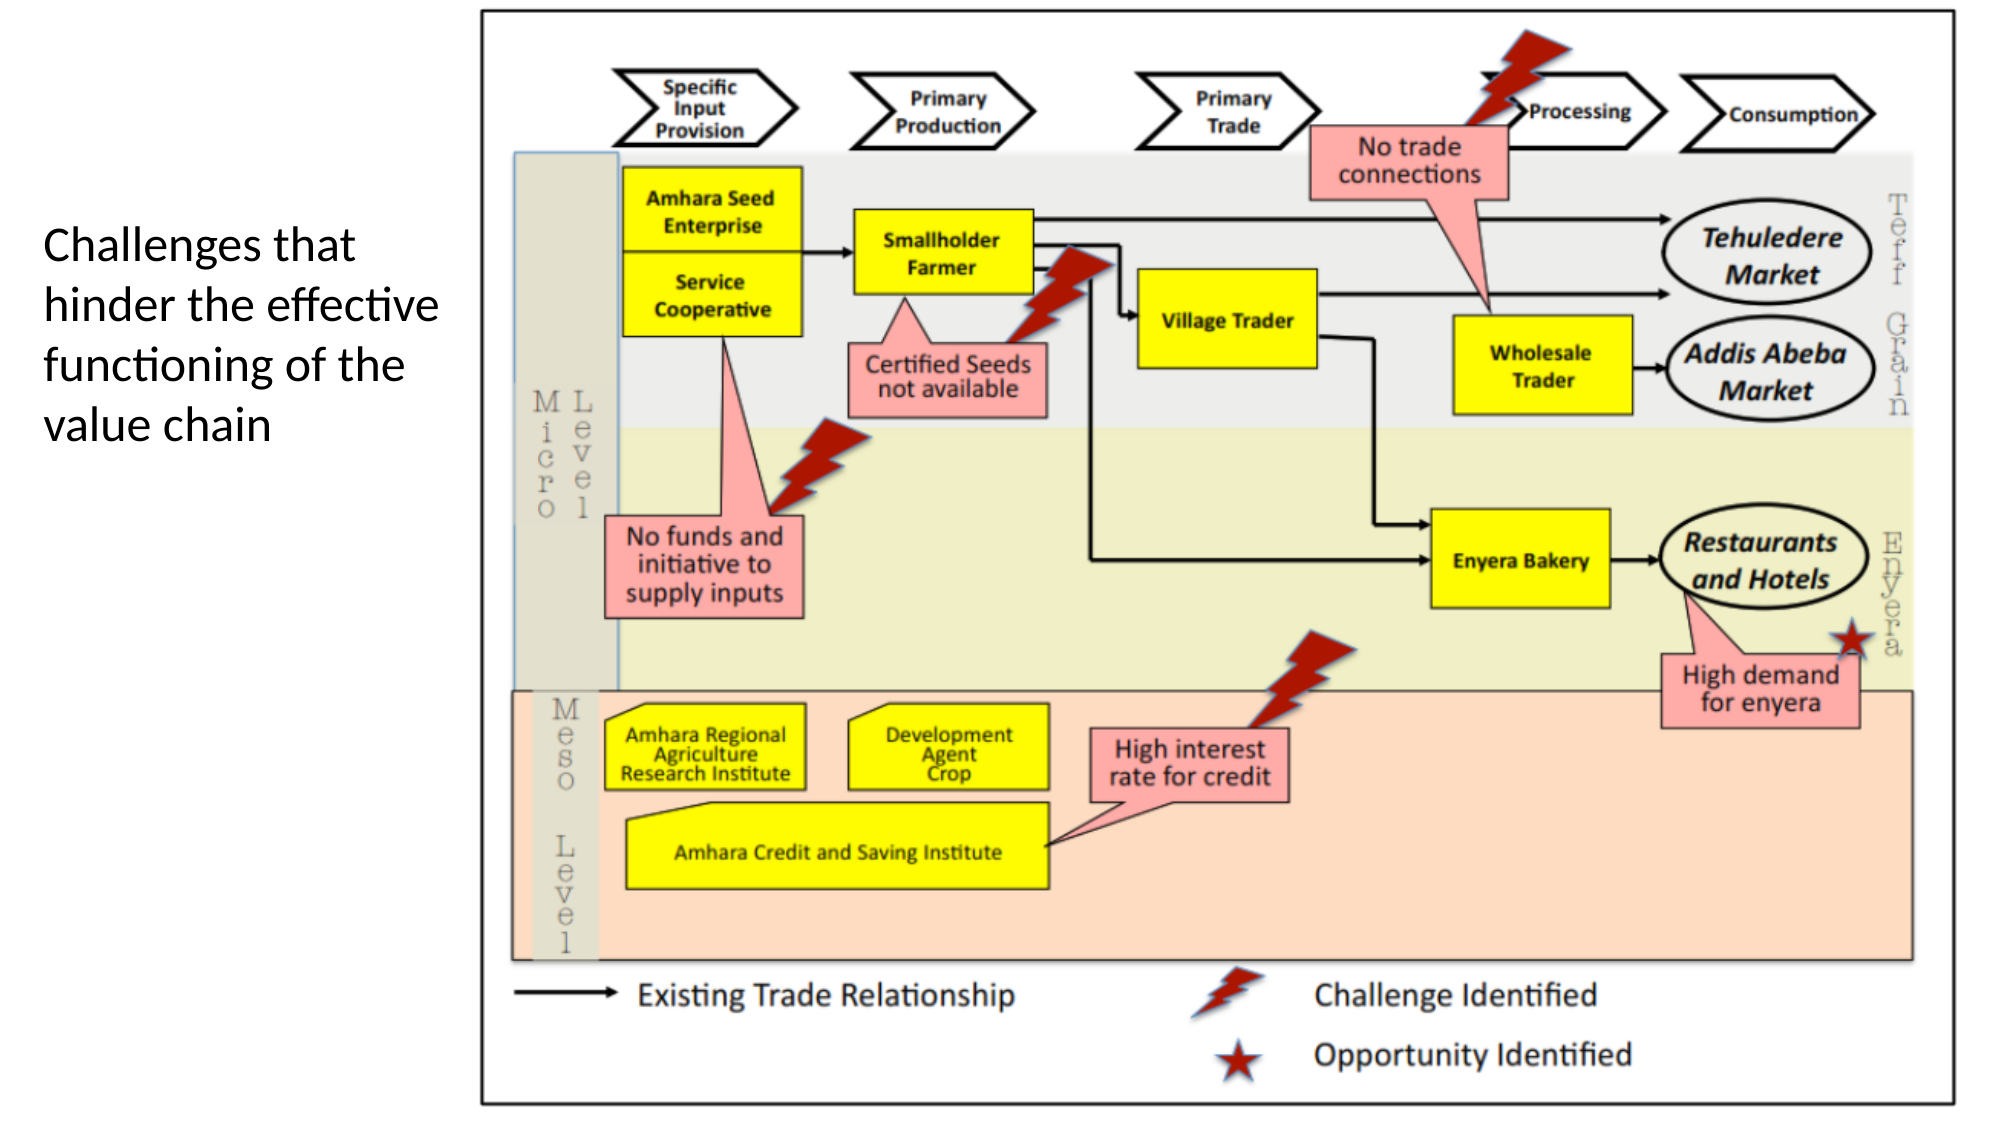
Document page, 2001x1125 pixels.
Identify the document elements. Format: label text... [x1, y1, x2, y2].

text_box Challenges that hinder the effective functioning of the value chain [28, 204, 468, 459]
picture [468, 0, 1972, 1125]
